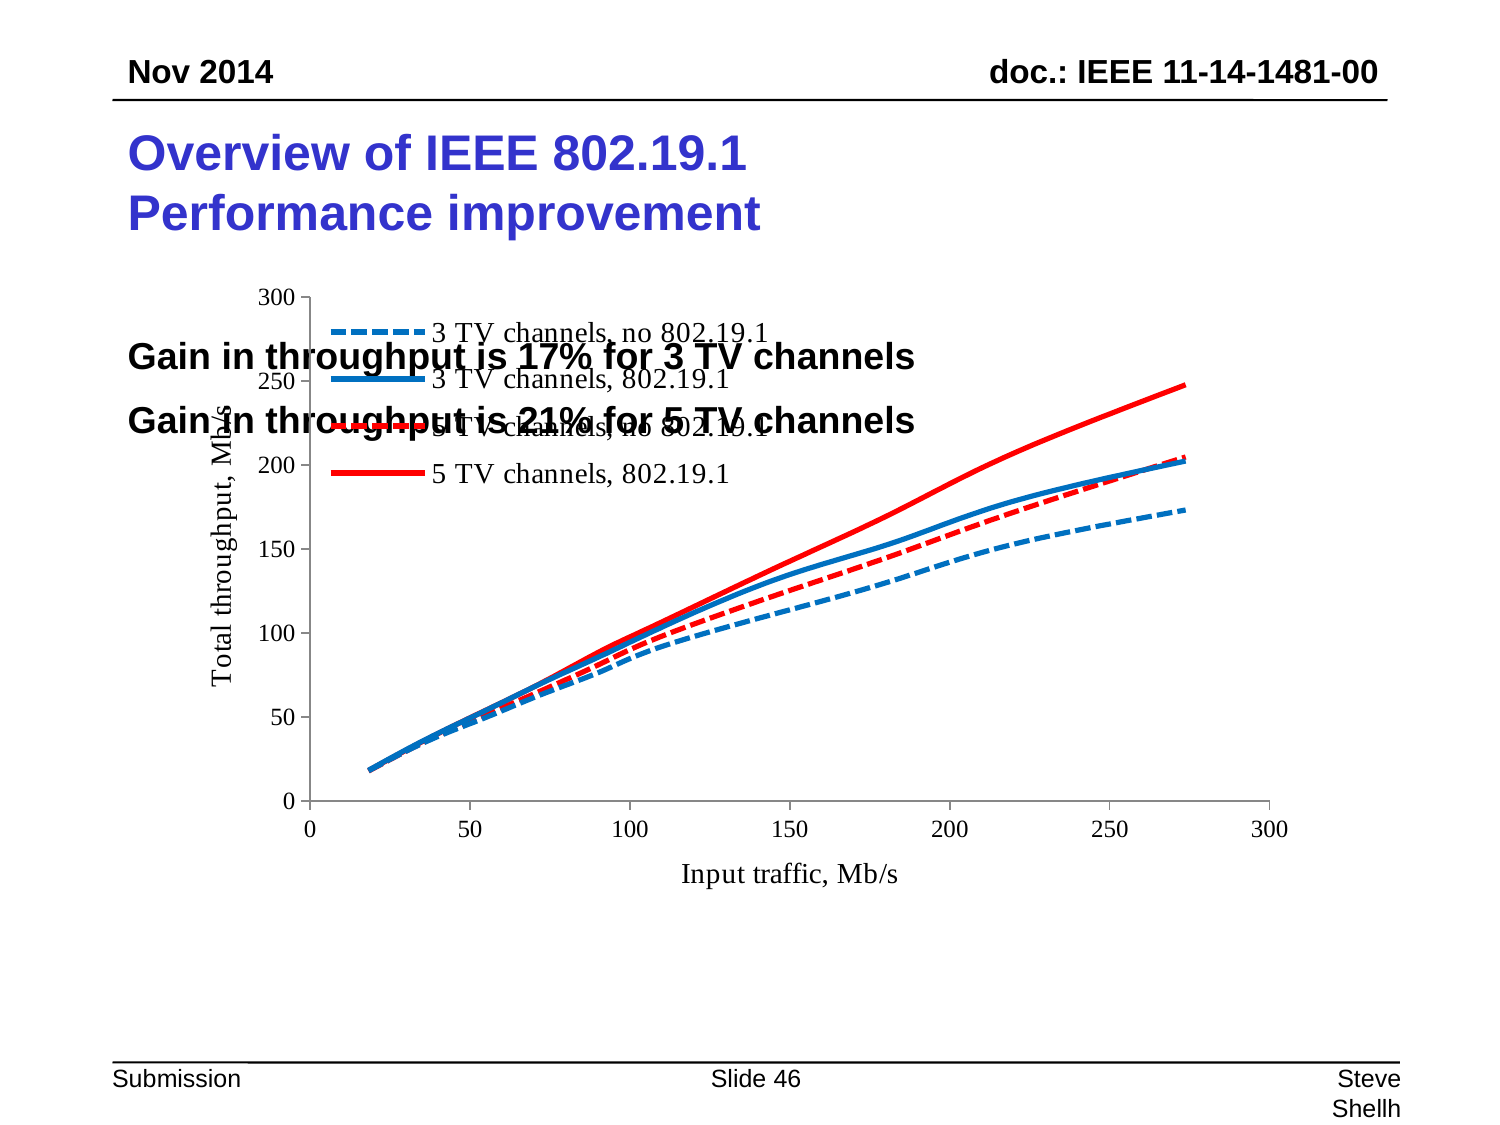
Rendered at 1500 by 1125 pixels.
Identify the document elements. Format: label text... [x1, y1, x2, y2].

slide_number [112, 40, 463, 101]
title Overview of IEEE 802.19.1 Performance improvement [112, 112, 1388, 288]
slide_number Slide 46 [709, 1061, 803, 1093]
list Gain in throughput is 17% for 3 TV channels Gain in throughput is 21% for 5 TV channels [112, 324, 1388, 1000]
footer Steve Shellhammer, Qualcomm [1320, 1061, 1402, 1093]
chart [187, 274, 1318, 899]
